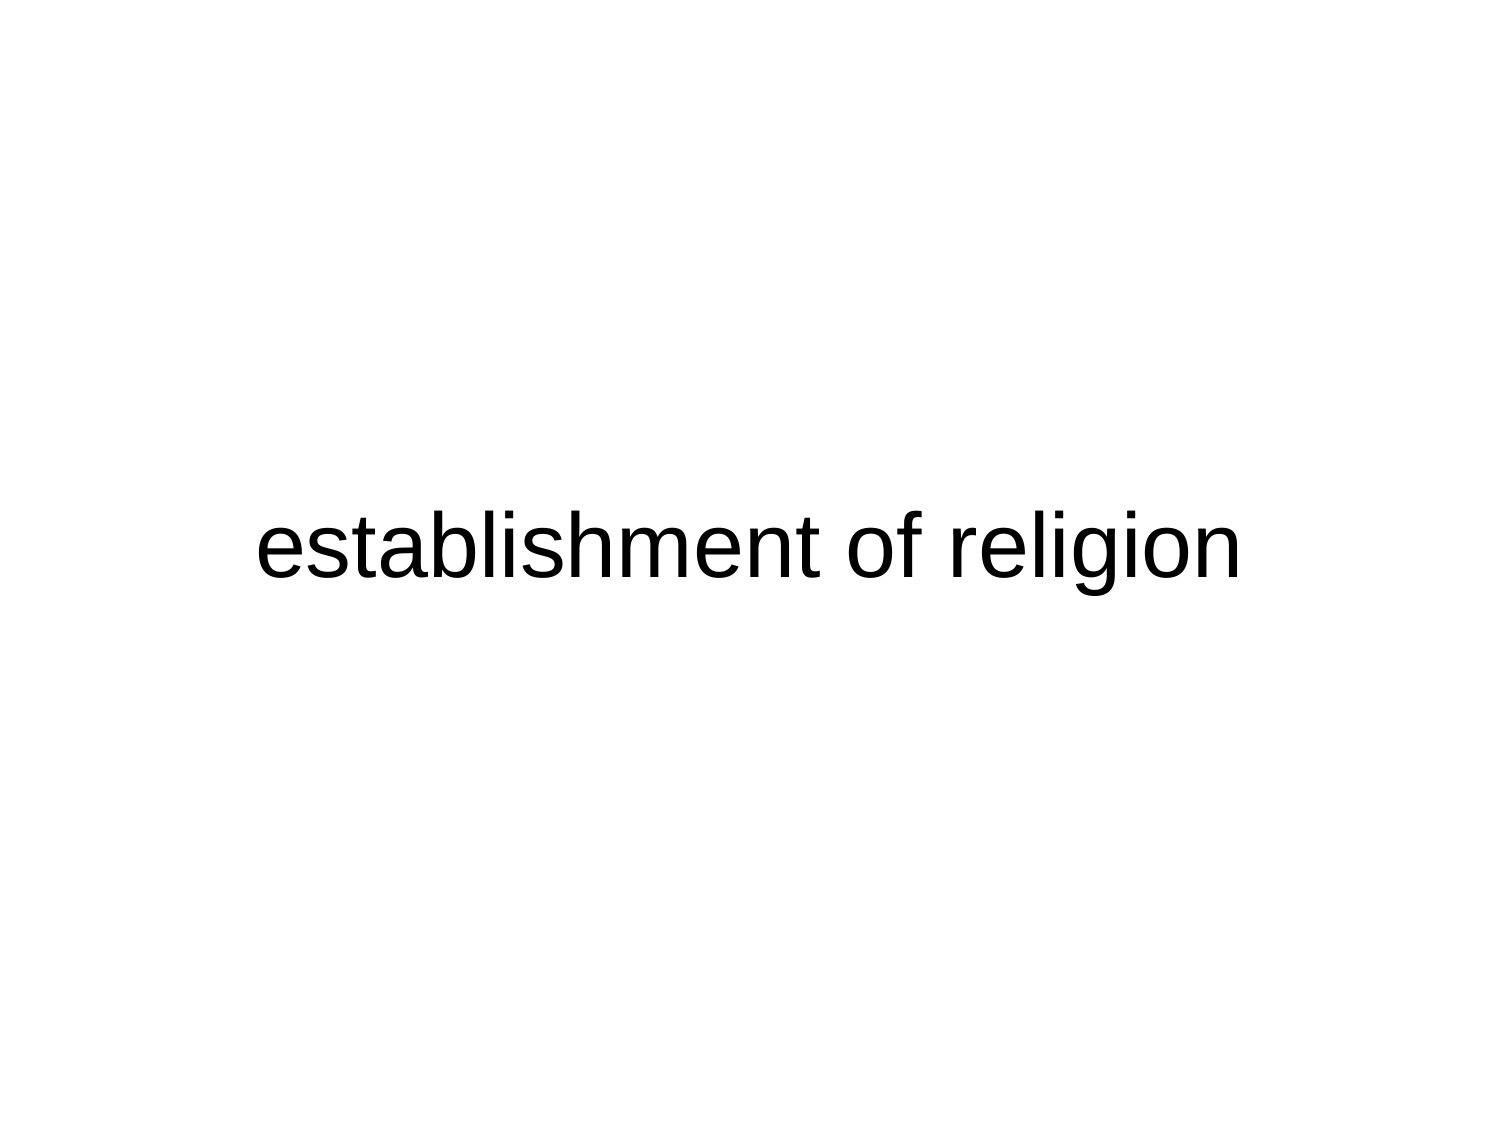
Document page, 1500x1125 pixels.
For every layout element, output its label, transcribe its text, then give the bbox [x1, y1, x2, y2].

title establishment of religion [74, 44, 1426, 1038]
